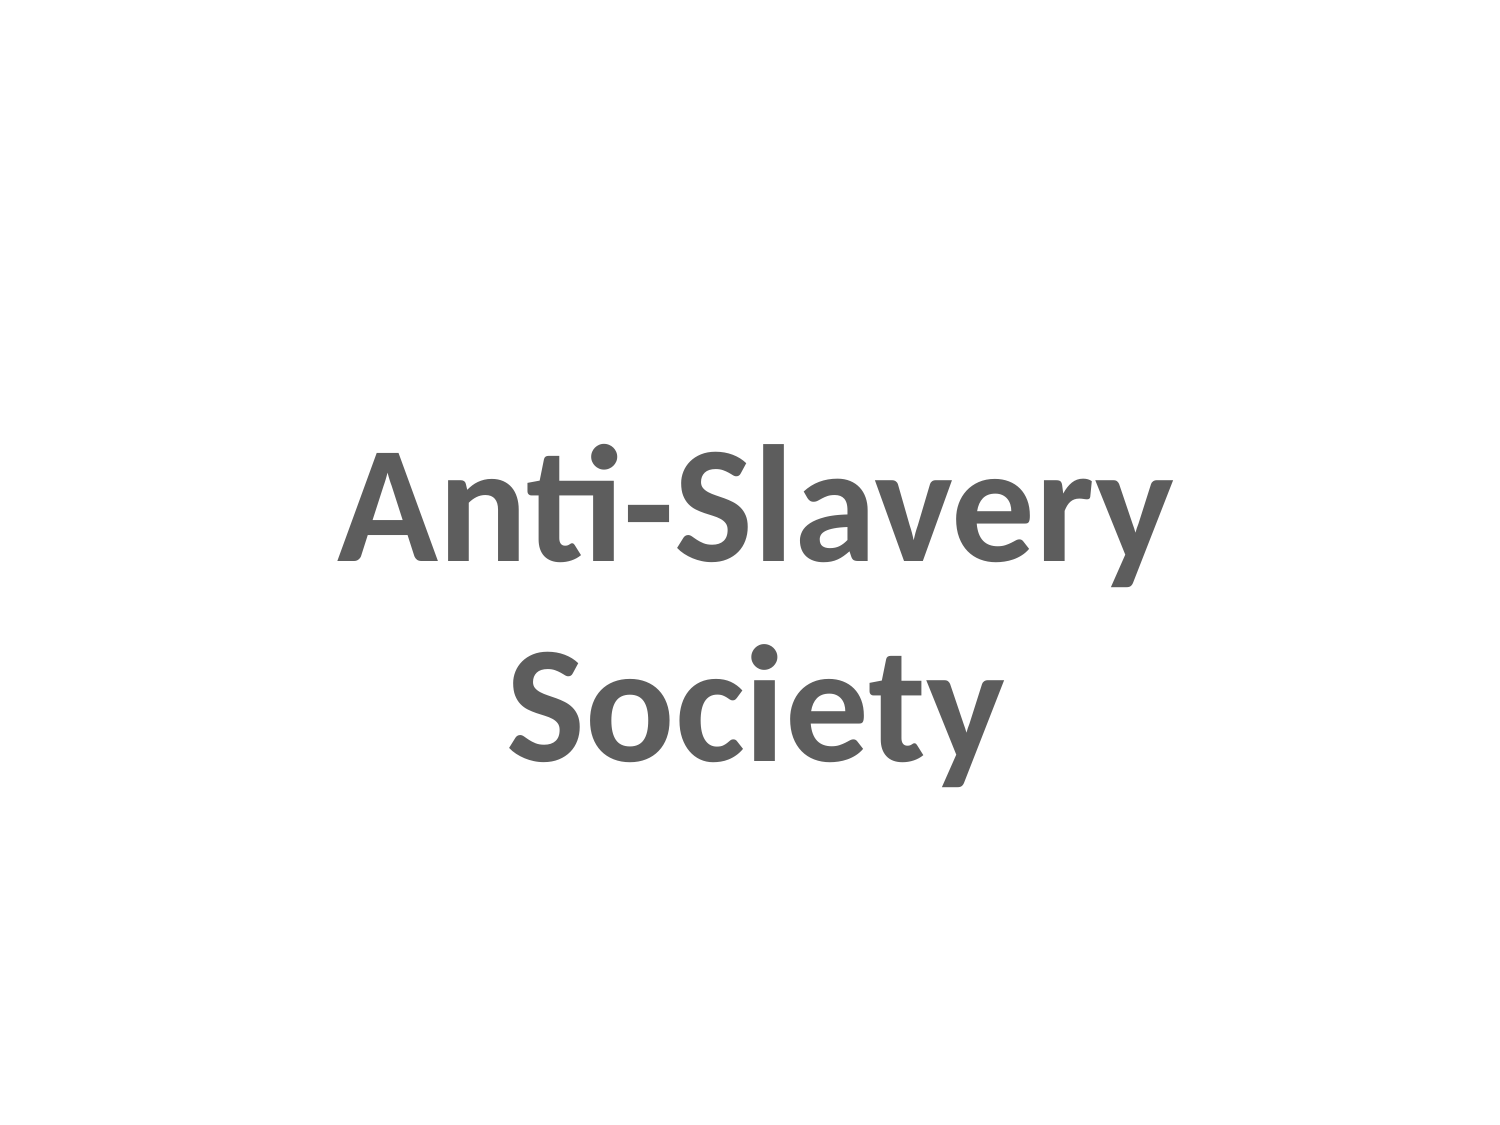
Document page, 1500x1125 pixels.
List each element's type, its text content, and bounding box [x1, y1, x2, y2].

text_box Anti-Slavery Society [87, 387, 1425, 803]
